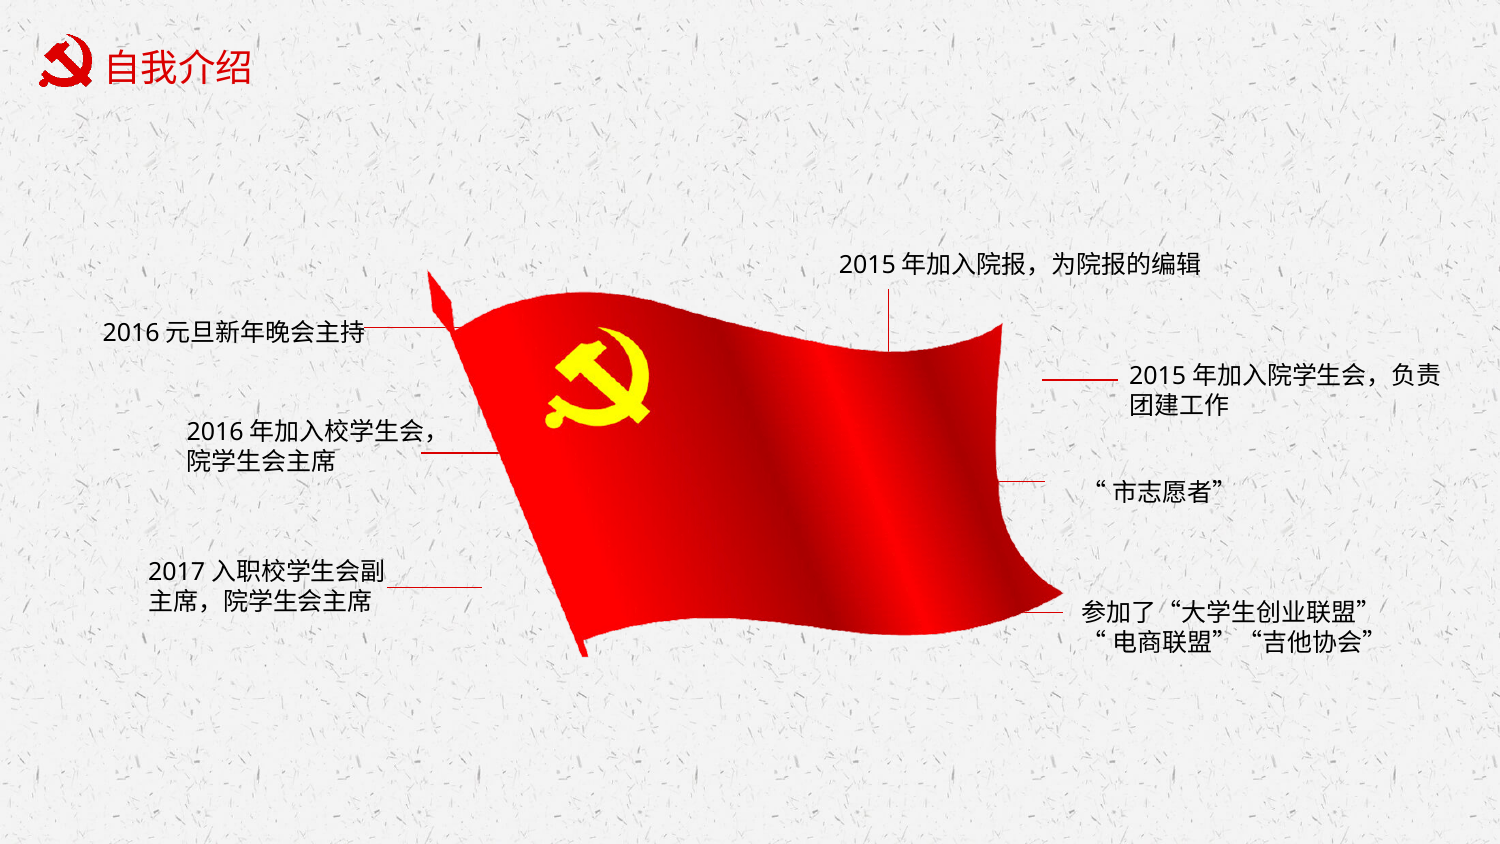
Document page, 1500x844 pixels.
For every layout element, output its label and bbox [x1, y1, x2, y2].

text_box [1075, 240, 1457, 666]
picture [0, 0, 1500, 844]
text_box [88, 308, 418, 625]
